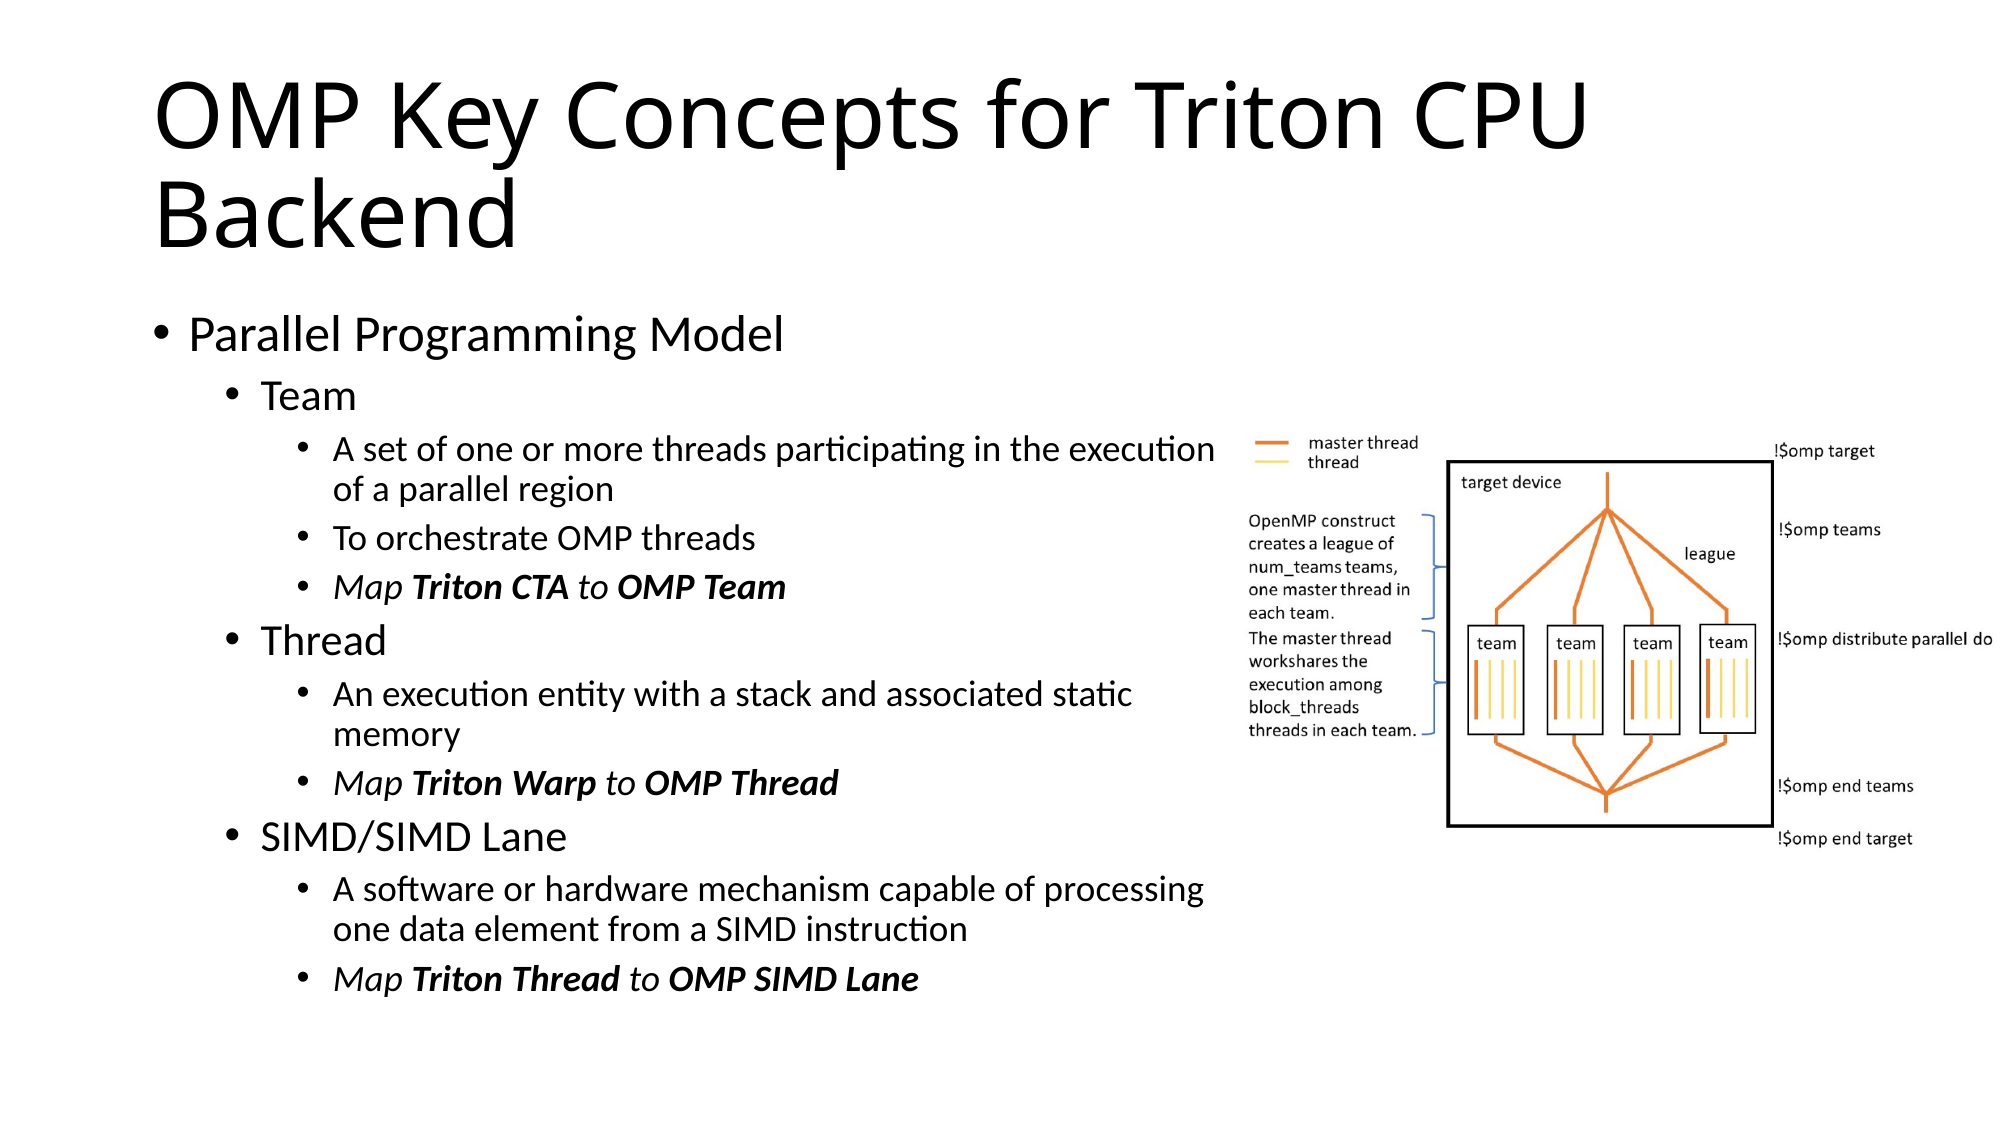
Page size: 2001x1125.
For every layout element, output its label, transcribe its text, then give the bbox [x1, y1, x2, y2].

title OMP Key Concepts for Triton CPU Backend [137, 59, 1863, 278]
list Parallel Programming Model Team A set of one or more threads participating in the execution of a parallel region To orchestrate OMP threads Map Triton CTA to OMP Team Thread An execution entity with a stack and associated static memory Map Triton Warp to OMP Thread SIMD/SIMD Lane A software or hardware mechanism capable of processing one data element from a SIMD instruction Map Triton Thread to OMP SIMD Lane [137, 299, 1235, 1014]
picture [1244, 422, 2000, 852]
